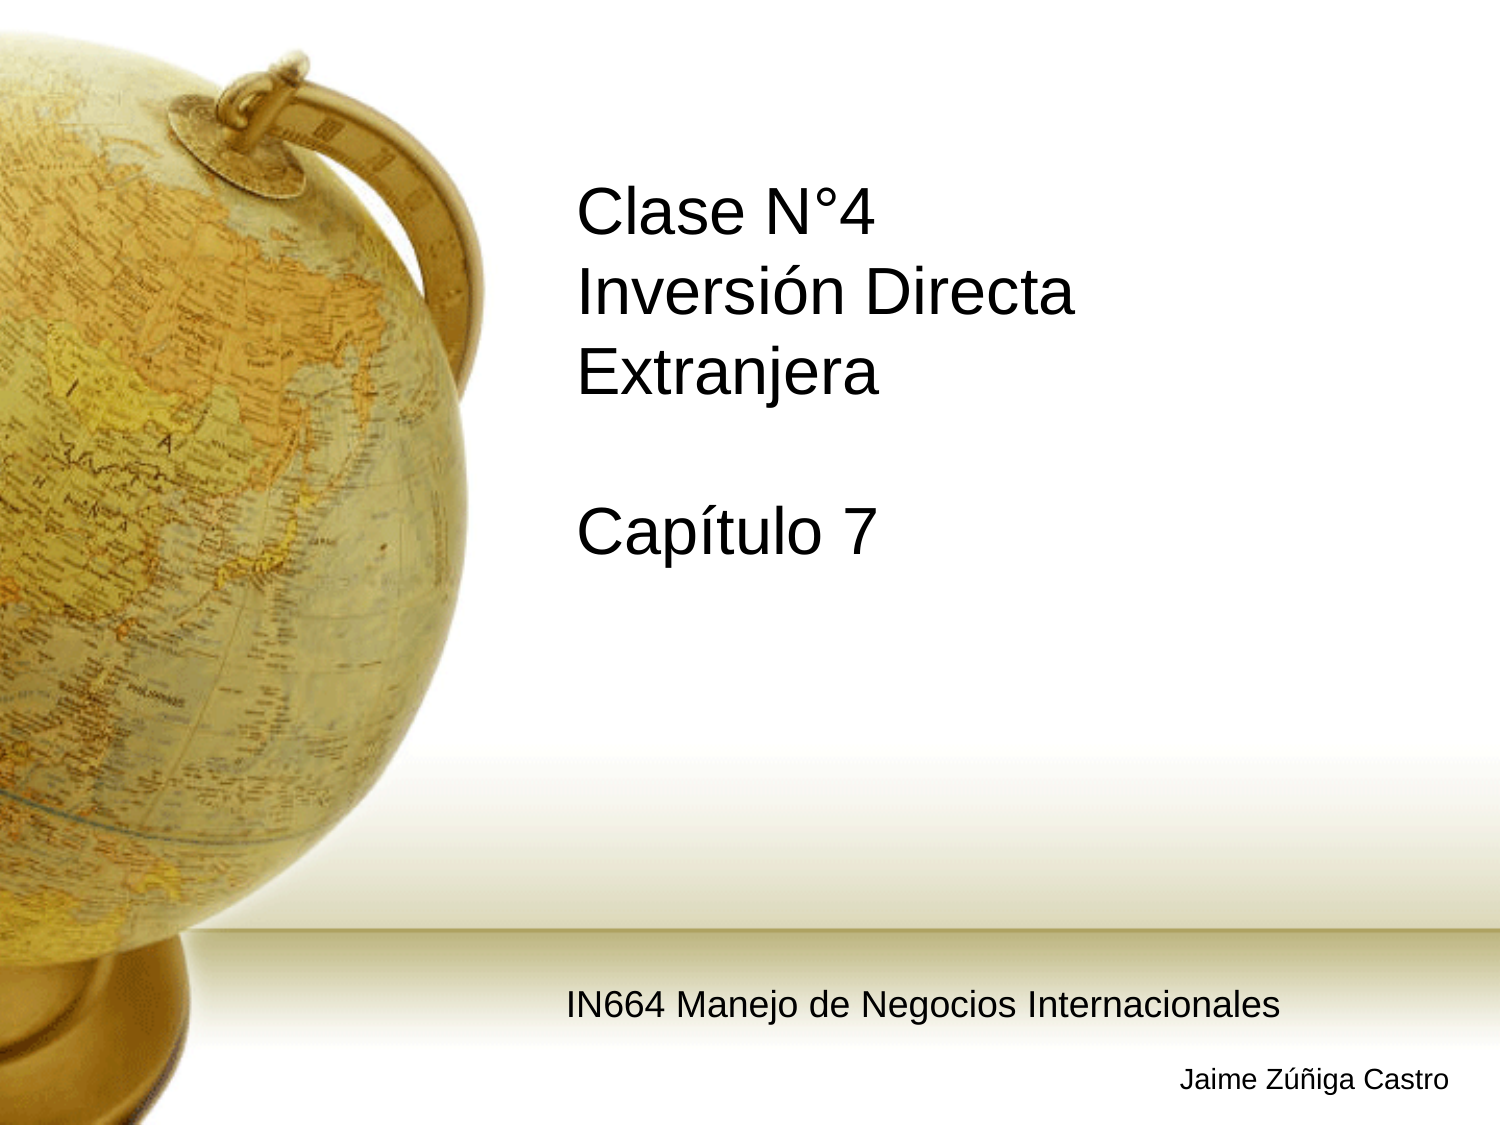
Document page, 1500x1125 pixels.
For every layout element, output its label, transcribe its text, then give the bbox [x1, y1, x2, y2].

subtitle IN664 Manejo de Negocios Internacionales [550, 972, 1363, 1055]
picture [0, 0, 1500, 1125]
title Clase N°4 Inversión Directa Extranjera Capítulo 7 [560, 187, 1384, 576]
text_box Jaime Zúñiga Castro [653, 1053, 1465, 1114]
